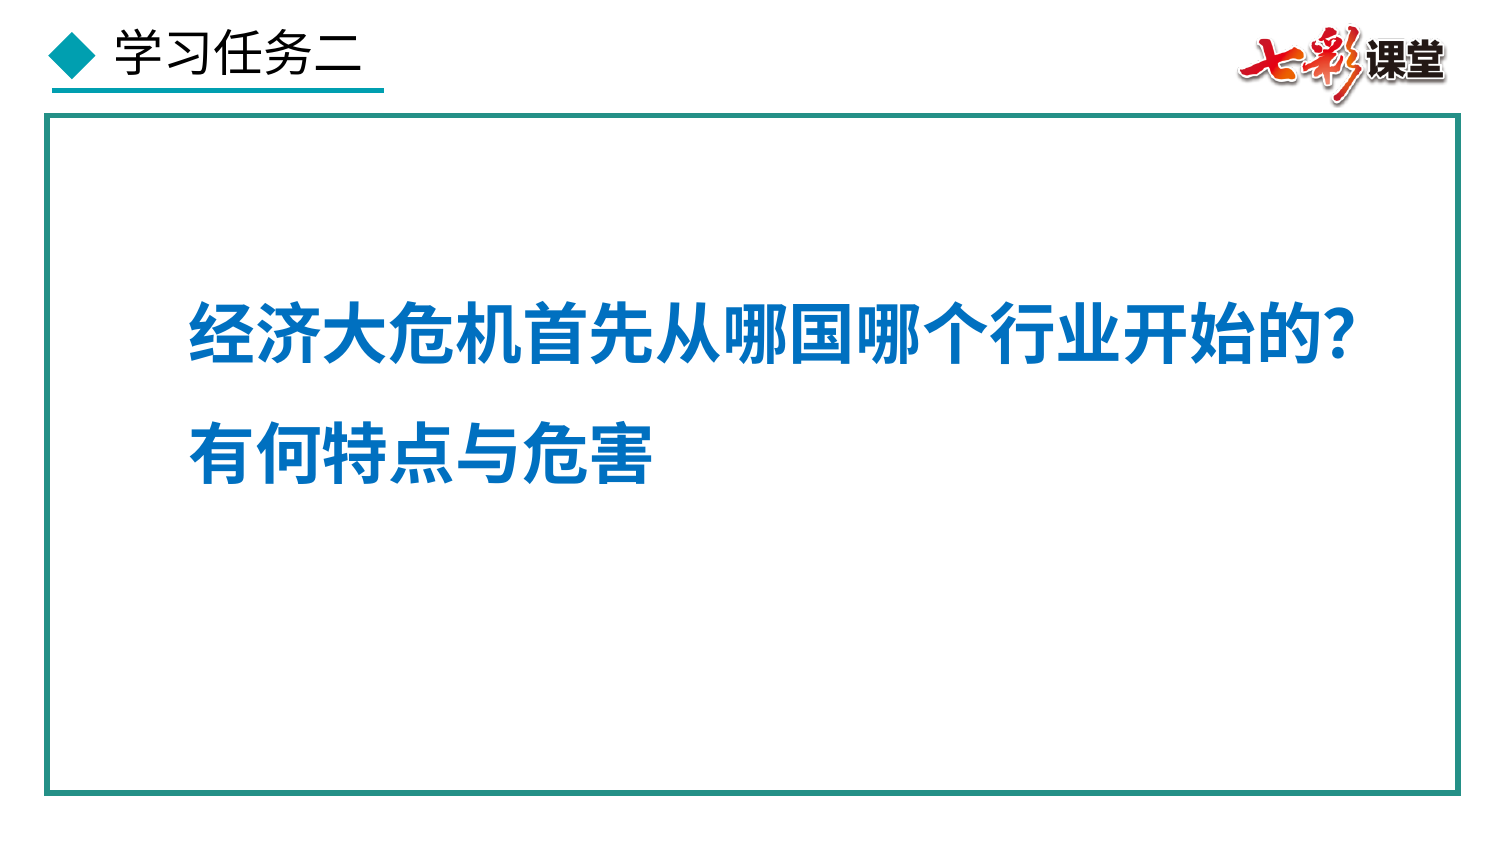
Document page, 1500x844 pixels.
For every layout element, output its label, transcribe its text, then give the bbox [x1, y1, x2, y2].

picture [1234, 20, 1451, 108]
text_box 经济大危机首先从哪国哪个行业开始的？有何特点与危害 [173, 244, 1365, 500]
